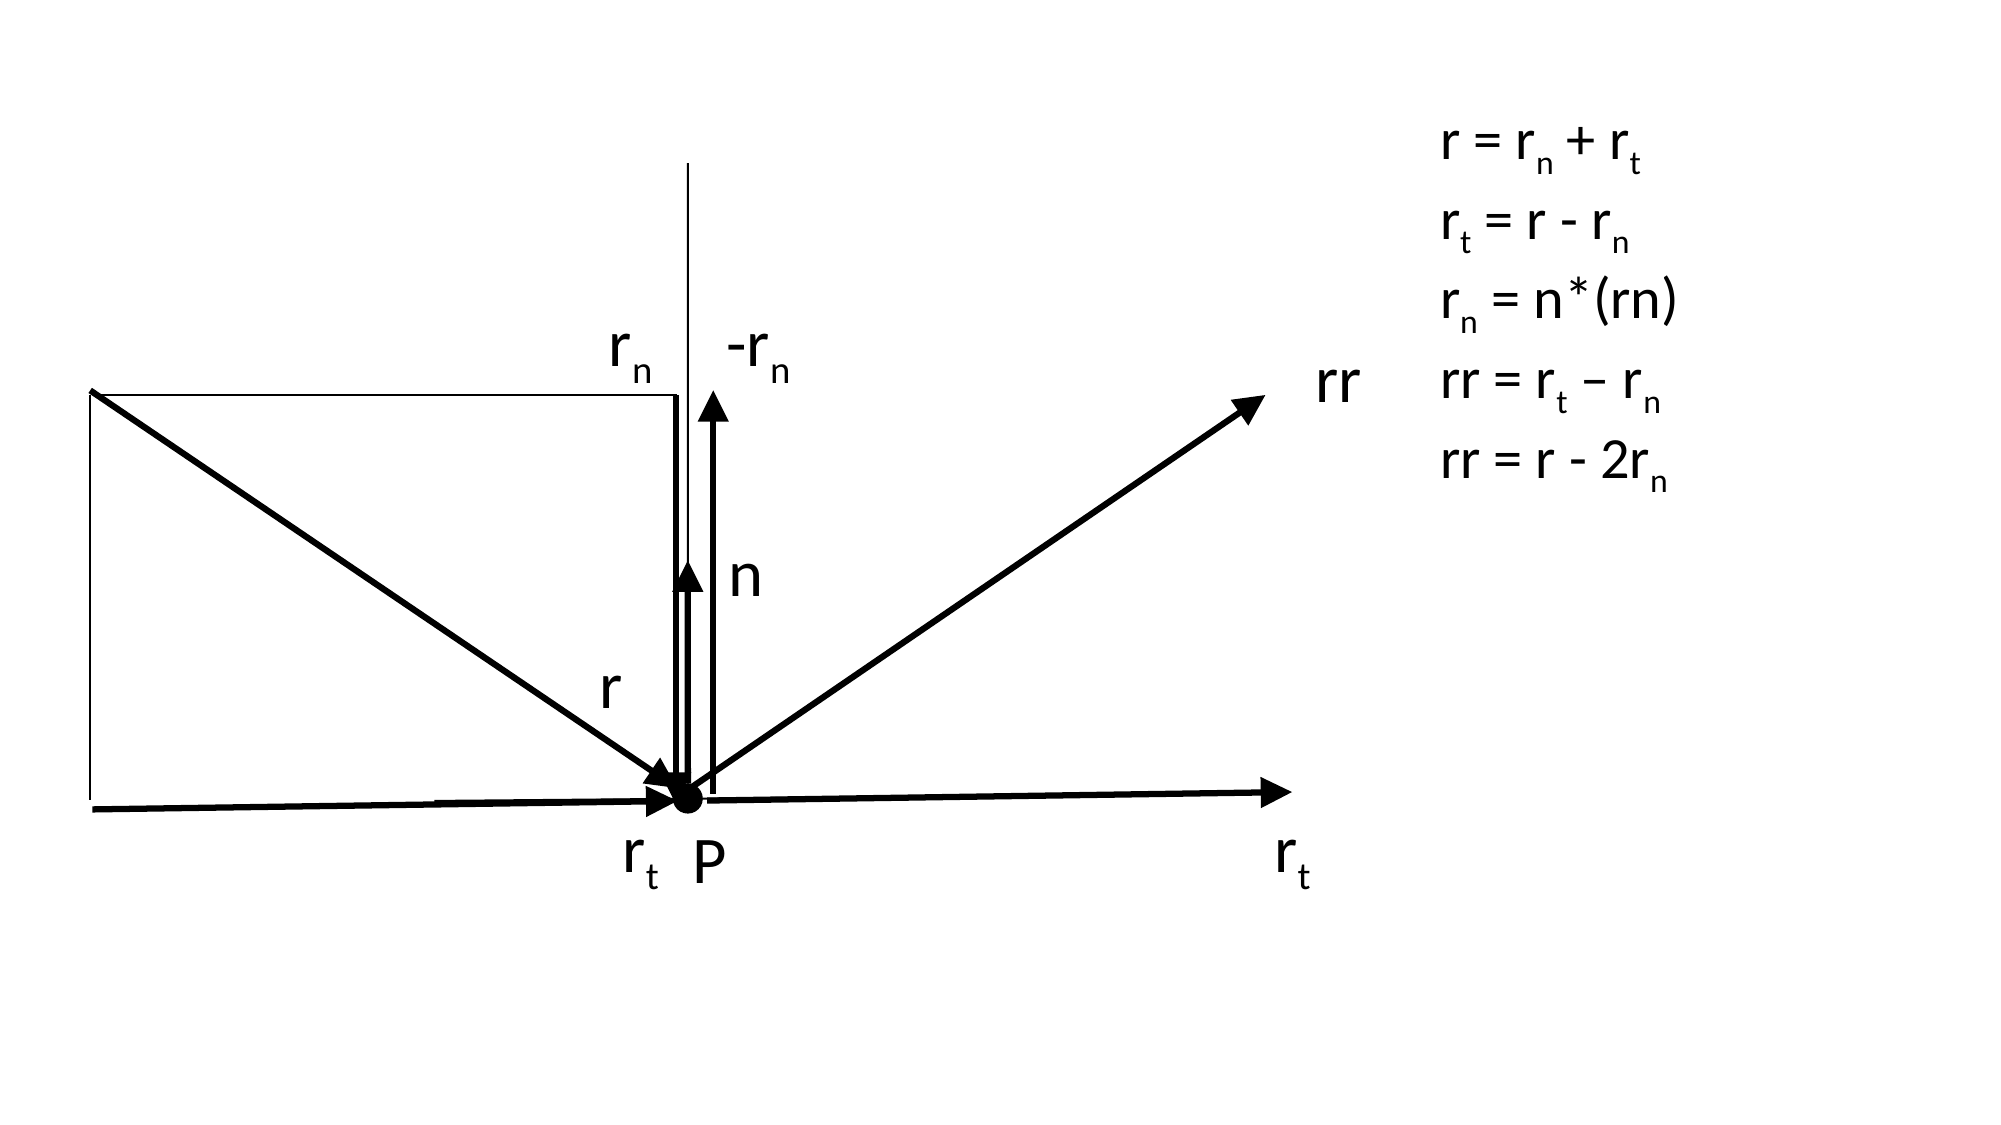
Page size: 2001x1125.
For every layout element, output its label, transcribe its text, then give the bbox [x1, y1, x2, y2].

text_box r = rn + rt rt = r - rn rn = n*(rn) rr = rt – rn rr = r - 2rn [1425, 93, 1695, 507]
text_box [90, 390, 678, 789]
text_box rr [1300, 328, 1377, 424]
text_box -rn [711, 292, 806, 394]
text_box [676, 796, 707, 801]
text_box P [677, 809, 742, 904]
text_box rn [594, 292, 668, 390]
text_box rt [607, 810, 674, 905]
text_box rt [1259, 798, 1326, 905]
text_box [92, 800, 678, 810]
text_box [434, 796, 675, 800]
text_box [707, 792, 1292, 801]
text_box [690, 394, 1266, 788]
text_box [678, 801, 704, 809]
text_box [681, 784, 704, 796]
